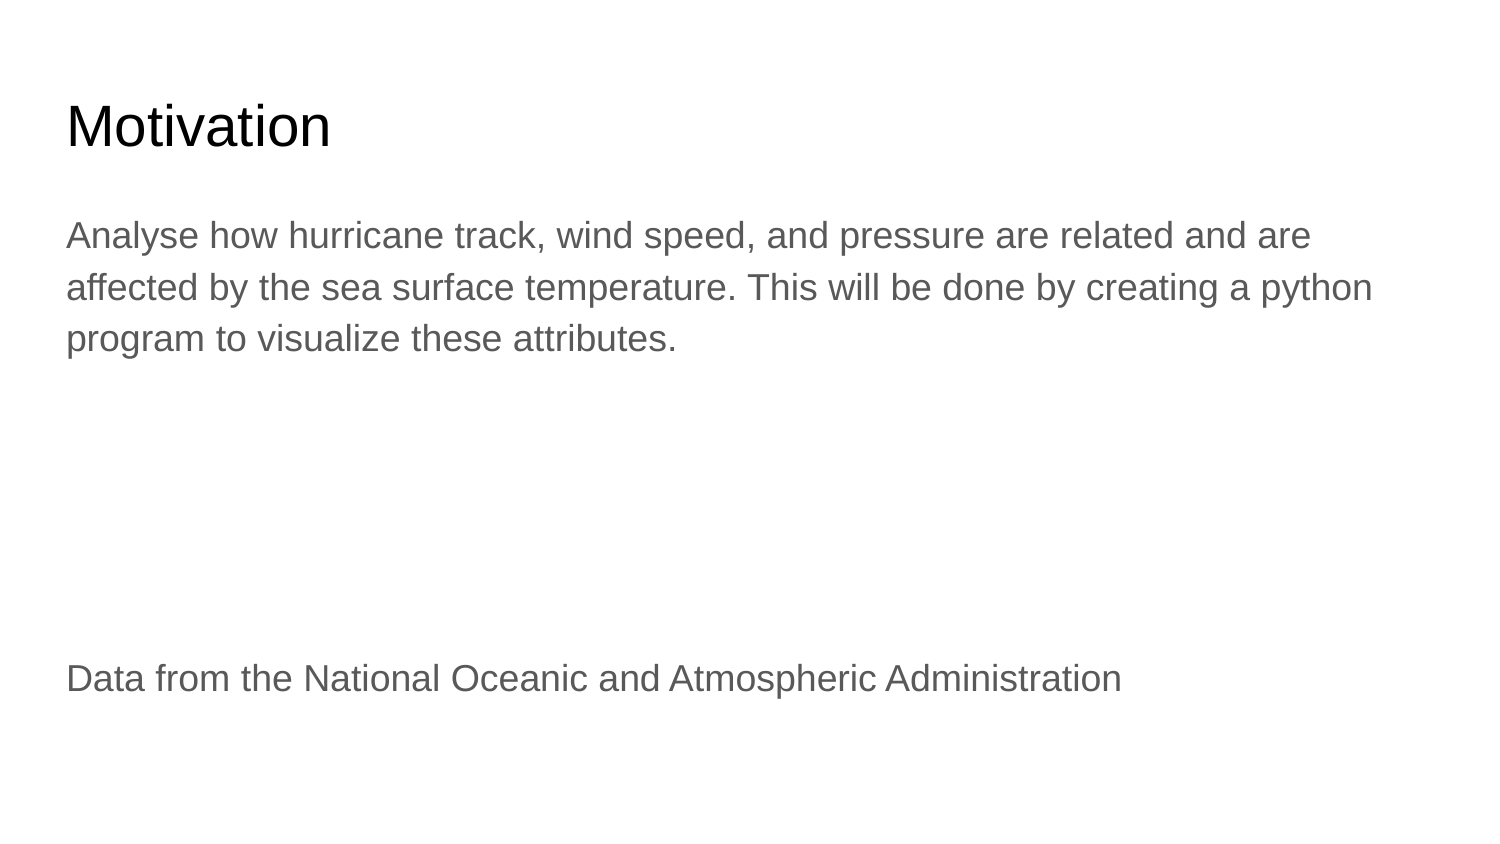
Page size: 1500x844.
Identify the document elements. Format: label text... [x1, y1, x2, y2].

list Analyse how hurricane track, wind speed, and pressure are related and are affected by the sea surface temperature. This will be done by creating a python program to visualize these attributes. Data from the National Oceanic and Atmospheric Administration [51, 189, 1449, 750]
title Motivation [51, 72, 1449, 167]
